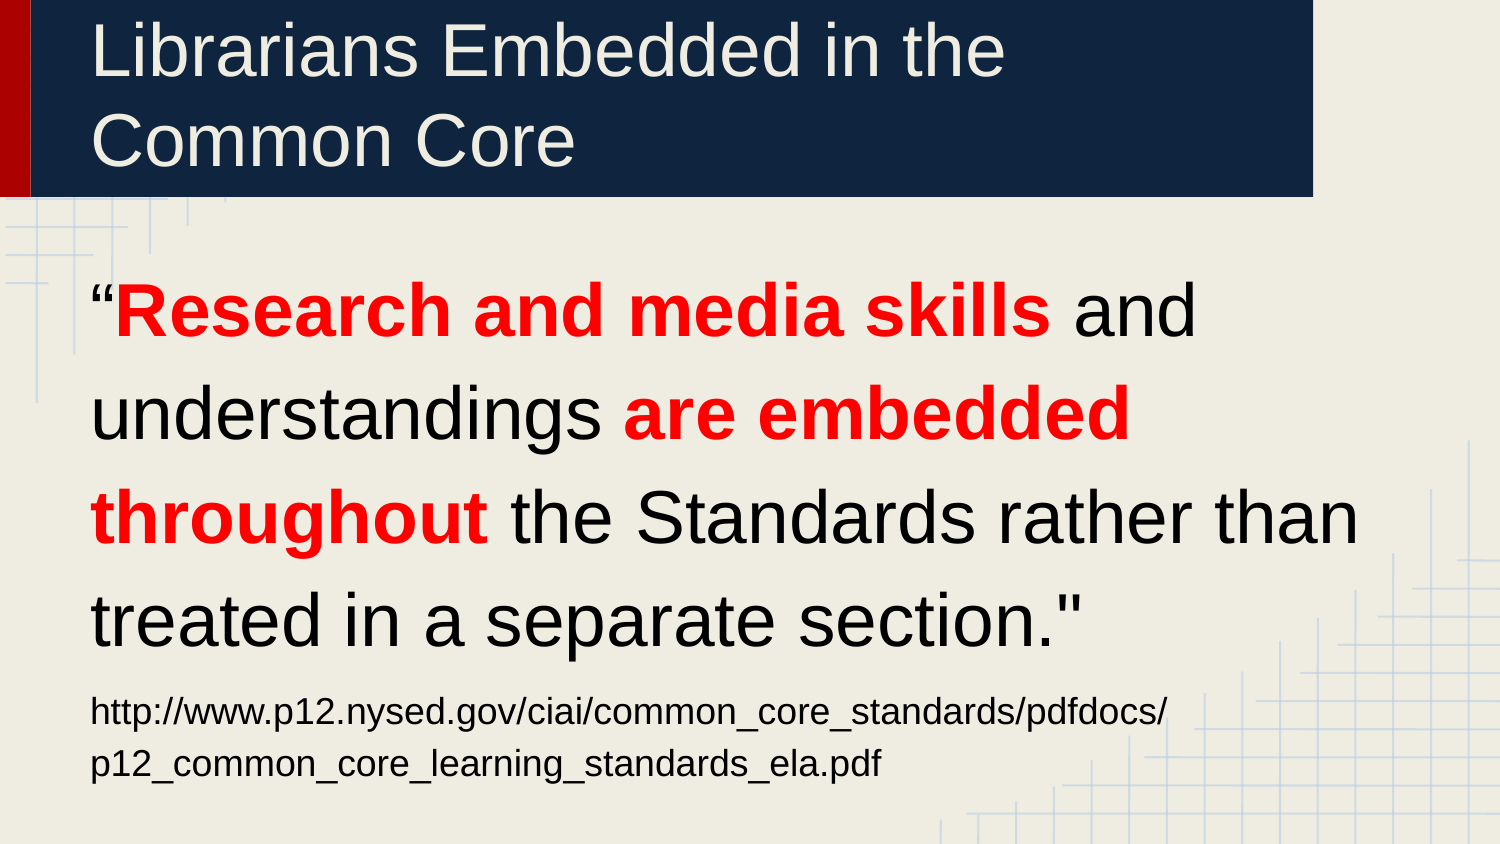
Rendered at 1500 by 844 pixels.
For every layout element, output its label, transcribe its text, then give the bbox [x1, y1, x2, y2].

title Librarians Embedded in the Common Core [75, 16, 1276, 197]
list “Research and media skills and understandings are embedded throughout the Standards rather than treated in a separate section." http://www.p12.nysed.gov/ciai/common_core_standards/pdfdocs/p12_common_core_learning_standards_ela.pdf [75, 232, 1425, 693]
